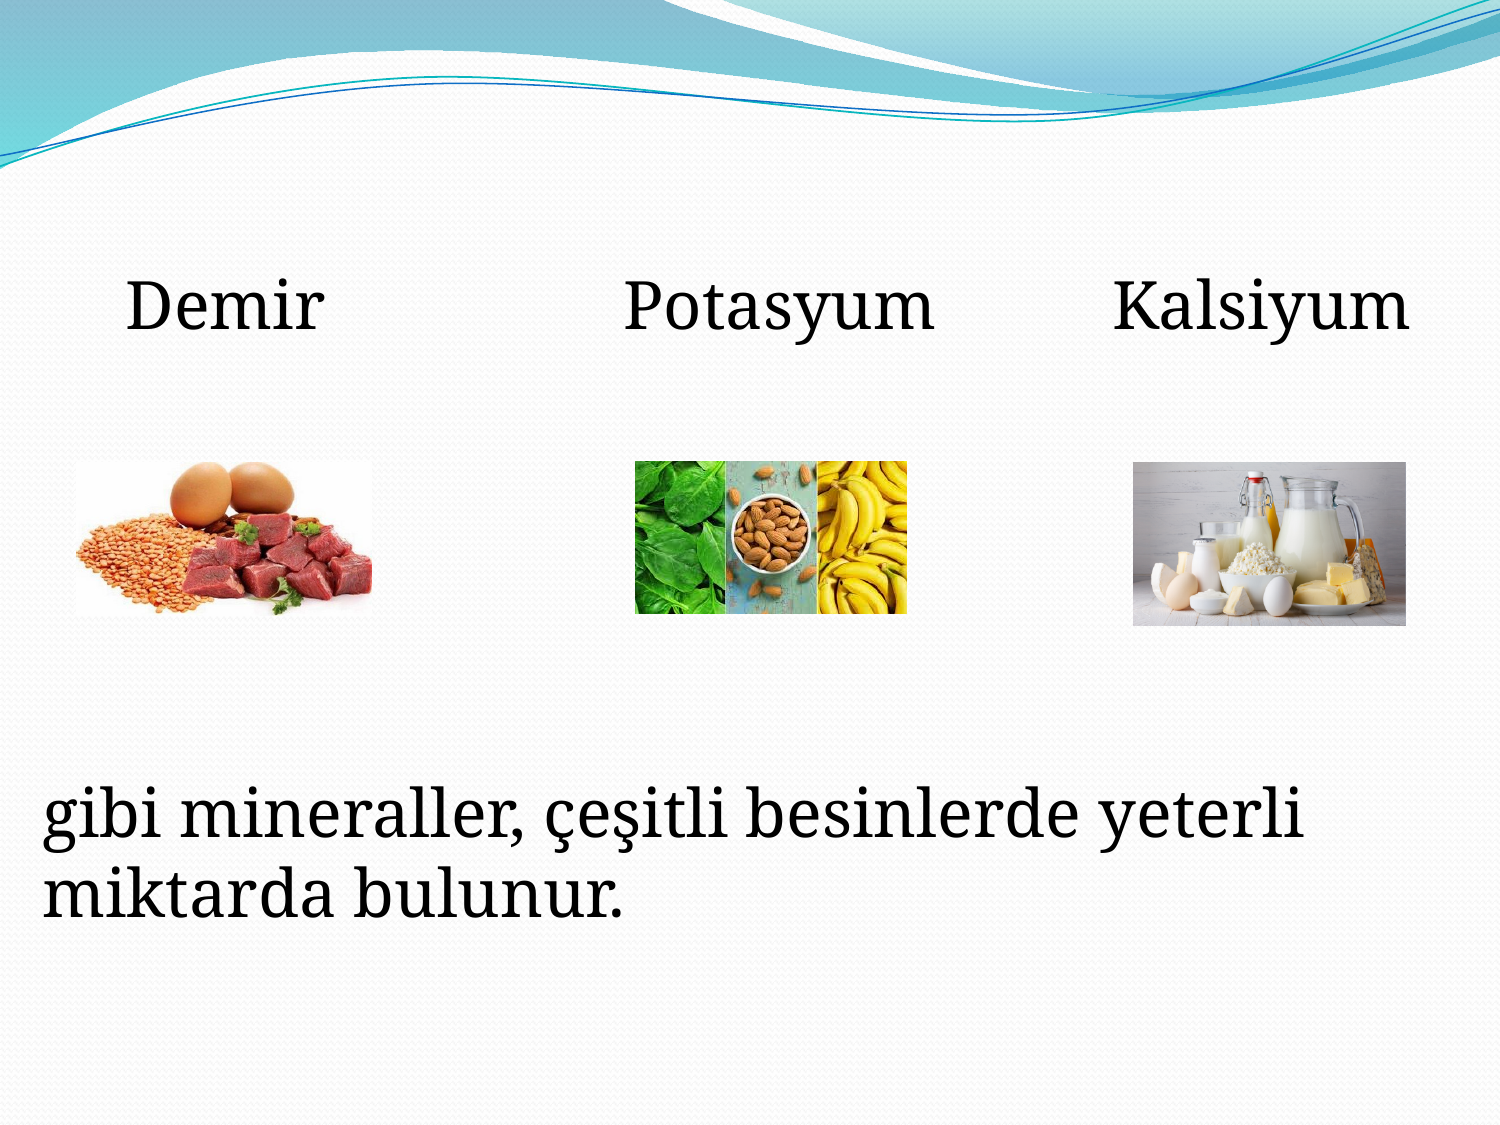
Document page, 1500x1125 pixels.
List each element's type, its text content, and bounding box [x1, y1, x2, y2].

text_box Kalsiyum [1097, 255, 1427, 350]
text_box gibi mineraller, çeşitli besinlerde yeterli miktarda bulunur. [27, 763, 1413, 938]
text_box Potasyum [608, 255, 952, 350]
picture [76, 462, 373, 616]
picture [634, 460, 908, 614]
picture [1133, 462, 1406, 626]
text_box Demir [110, 255, 341, 350]
